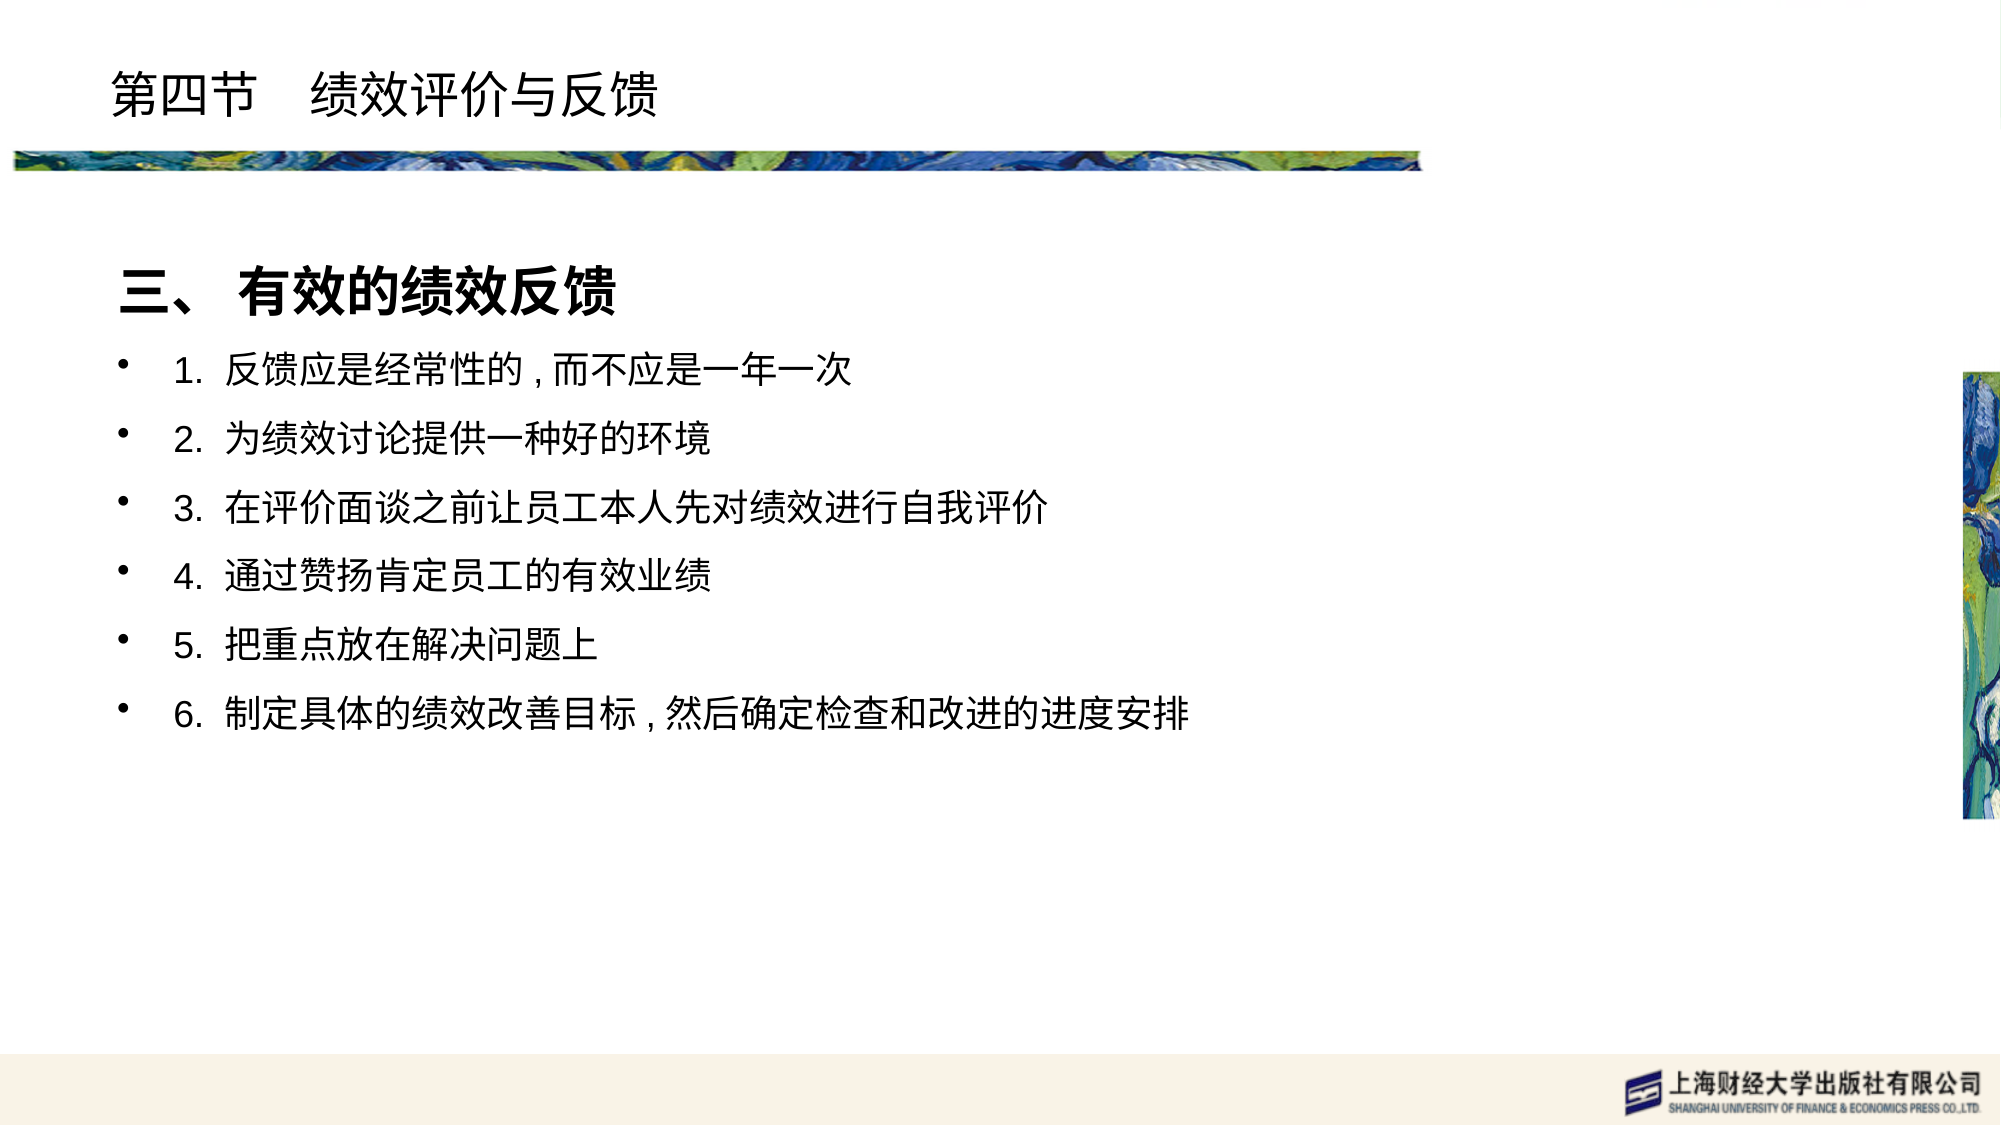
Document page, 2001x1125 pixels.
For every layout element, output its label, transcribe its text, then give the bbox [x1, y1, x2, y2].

picture [0, 0, 2001, 1125]
list 三、 有效的绩效反馈 1. 反馈应是经常性的,而不应是一年一次 2. 为绩效讨论提供一种好的环境 3. 在评价面谈之前让员工本人先对绩效进行自我评价 4. 通过赞扬肯定员工的有效业绩 5. 把重点放在解决问题上 6. 制定具体的绩效改善目标,然后确定检查和改进的进度安排 [102, 233, 1898, 1032]
title 第四节 绩效评价与反馈 [94, 42, 1451, 146]
